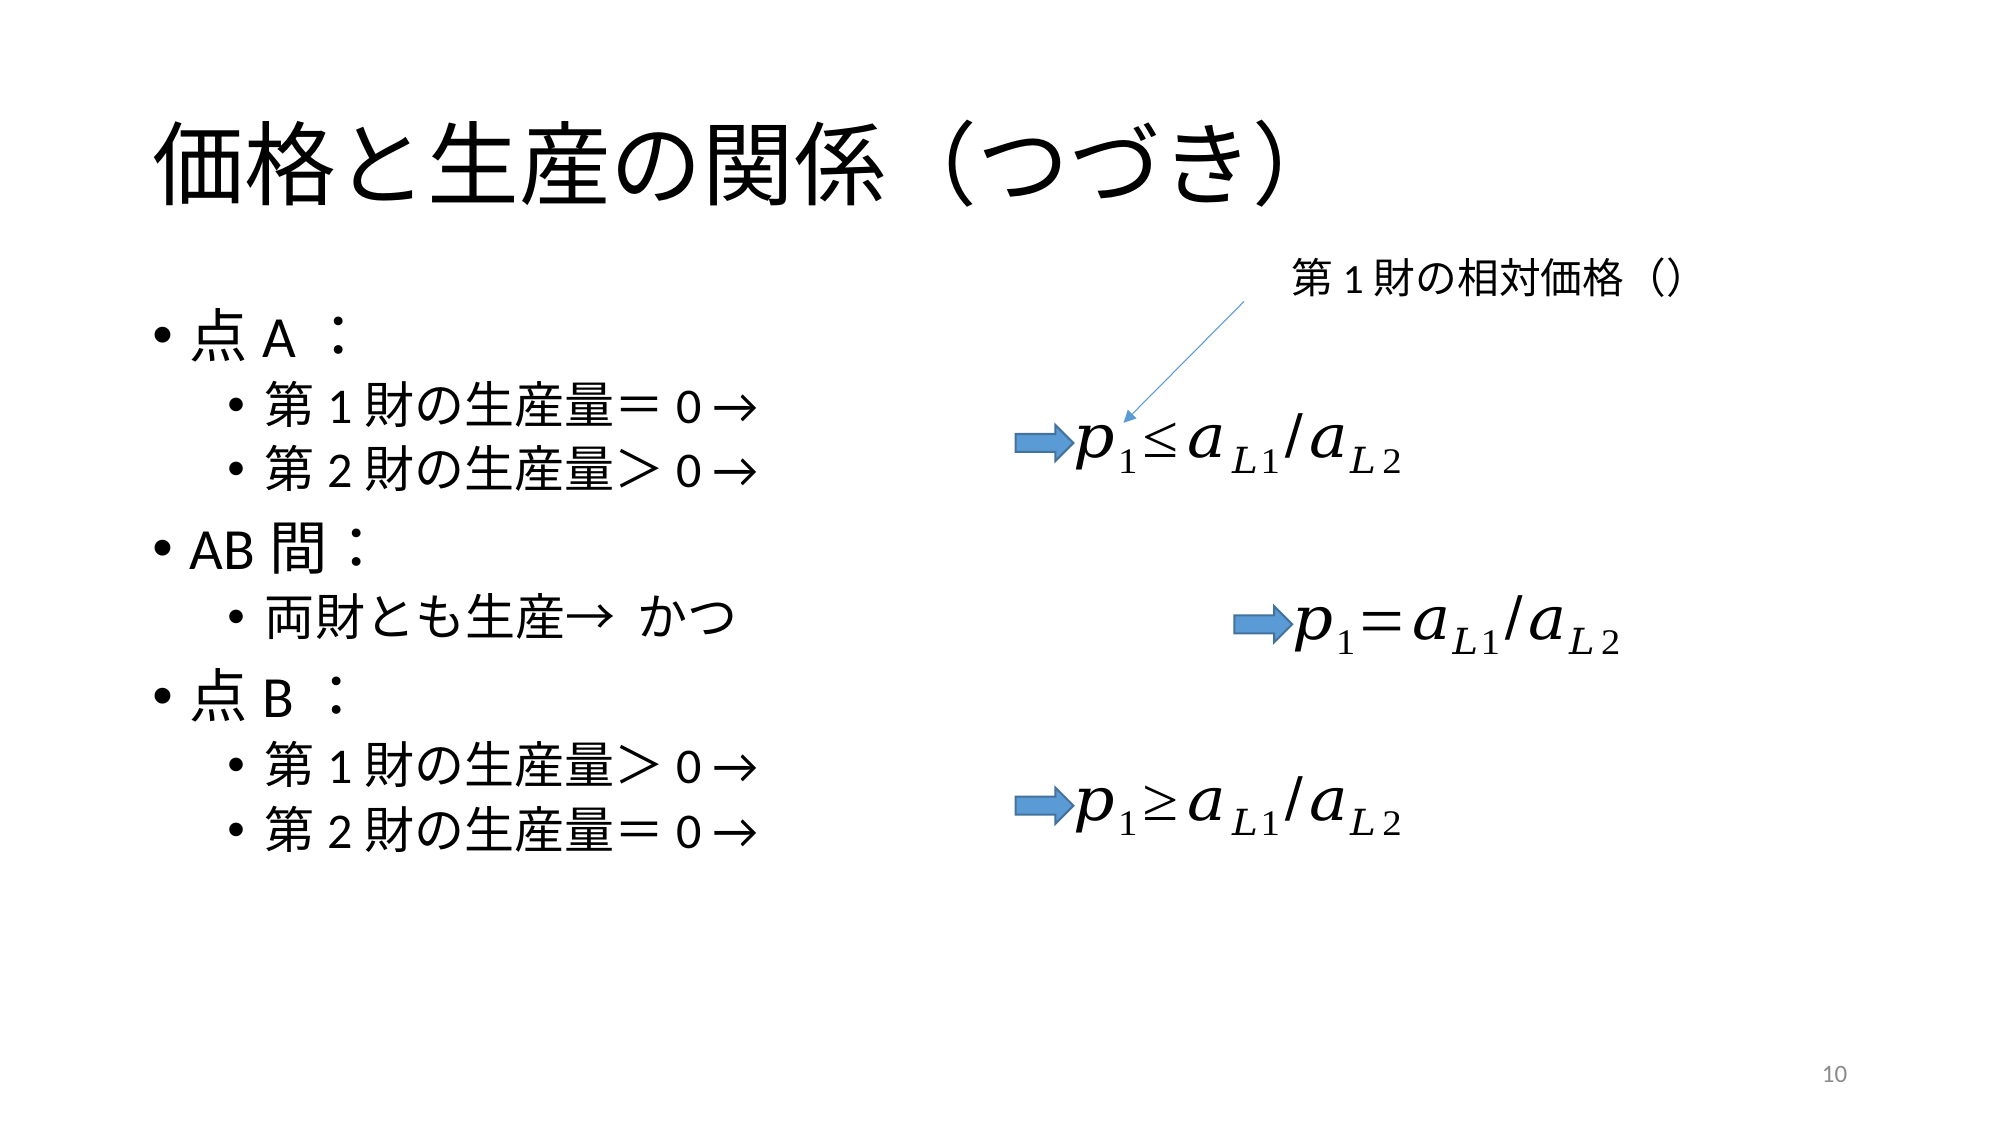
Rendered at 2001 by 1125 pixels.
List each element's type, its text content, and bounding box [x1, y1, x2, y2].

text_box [1123, 301, 1244, 423]
text_box [1014, 785, 1075, 827]
slide_number 10 [1412, 1042, 1863, 1103]
text_box [1233, 603, 1294, 645]
text_box [1014, 422, 1075, 464]
title 価格と生産の関係（つづき） [137, 59, 1863, 278]
